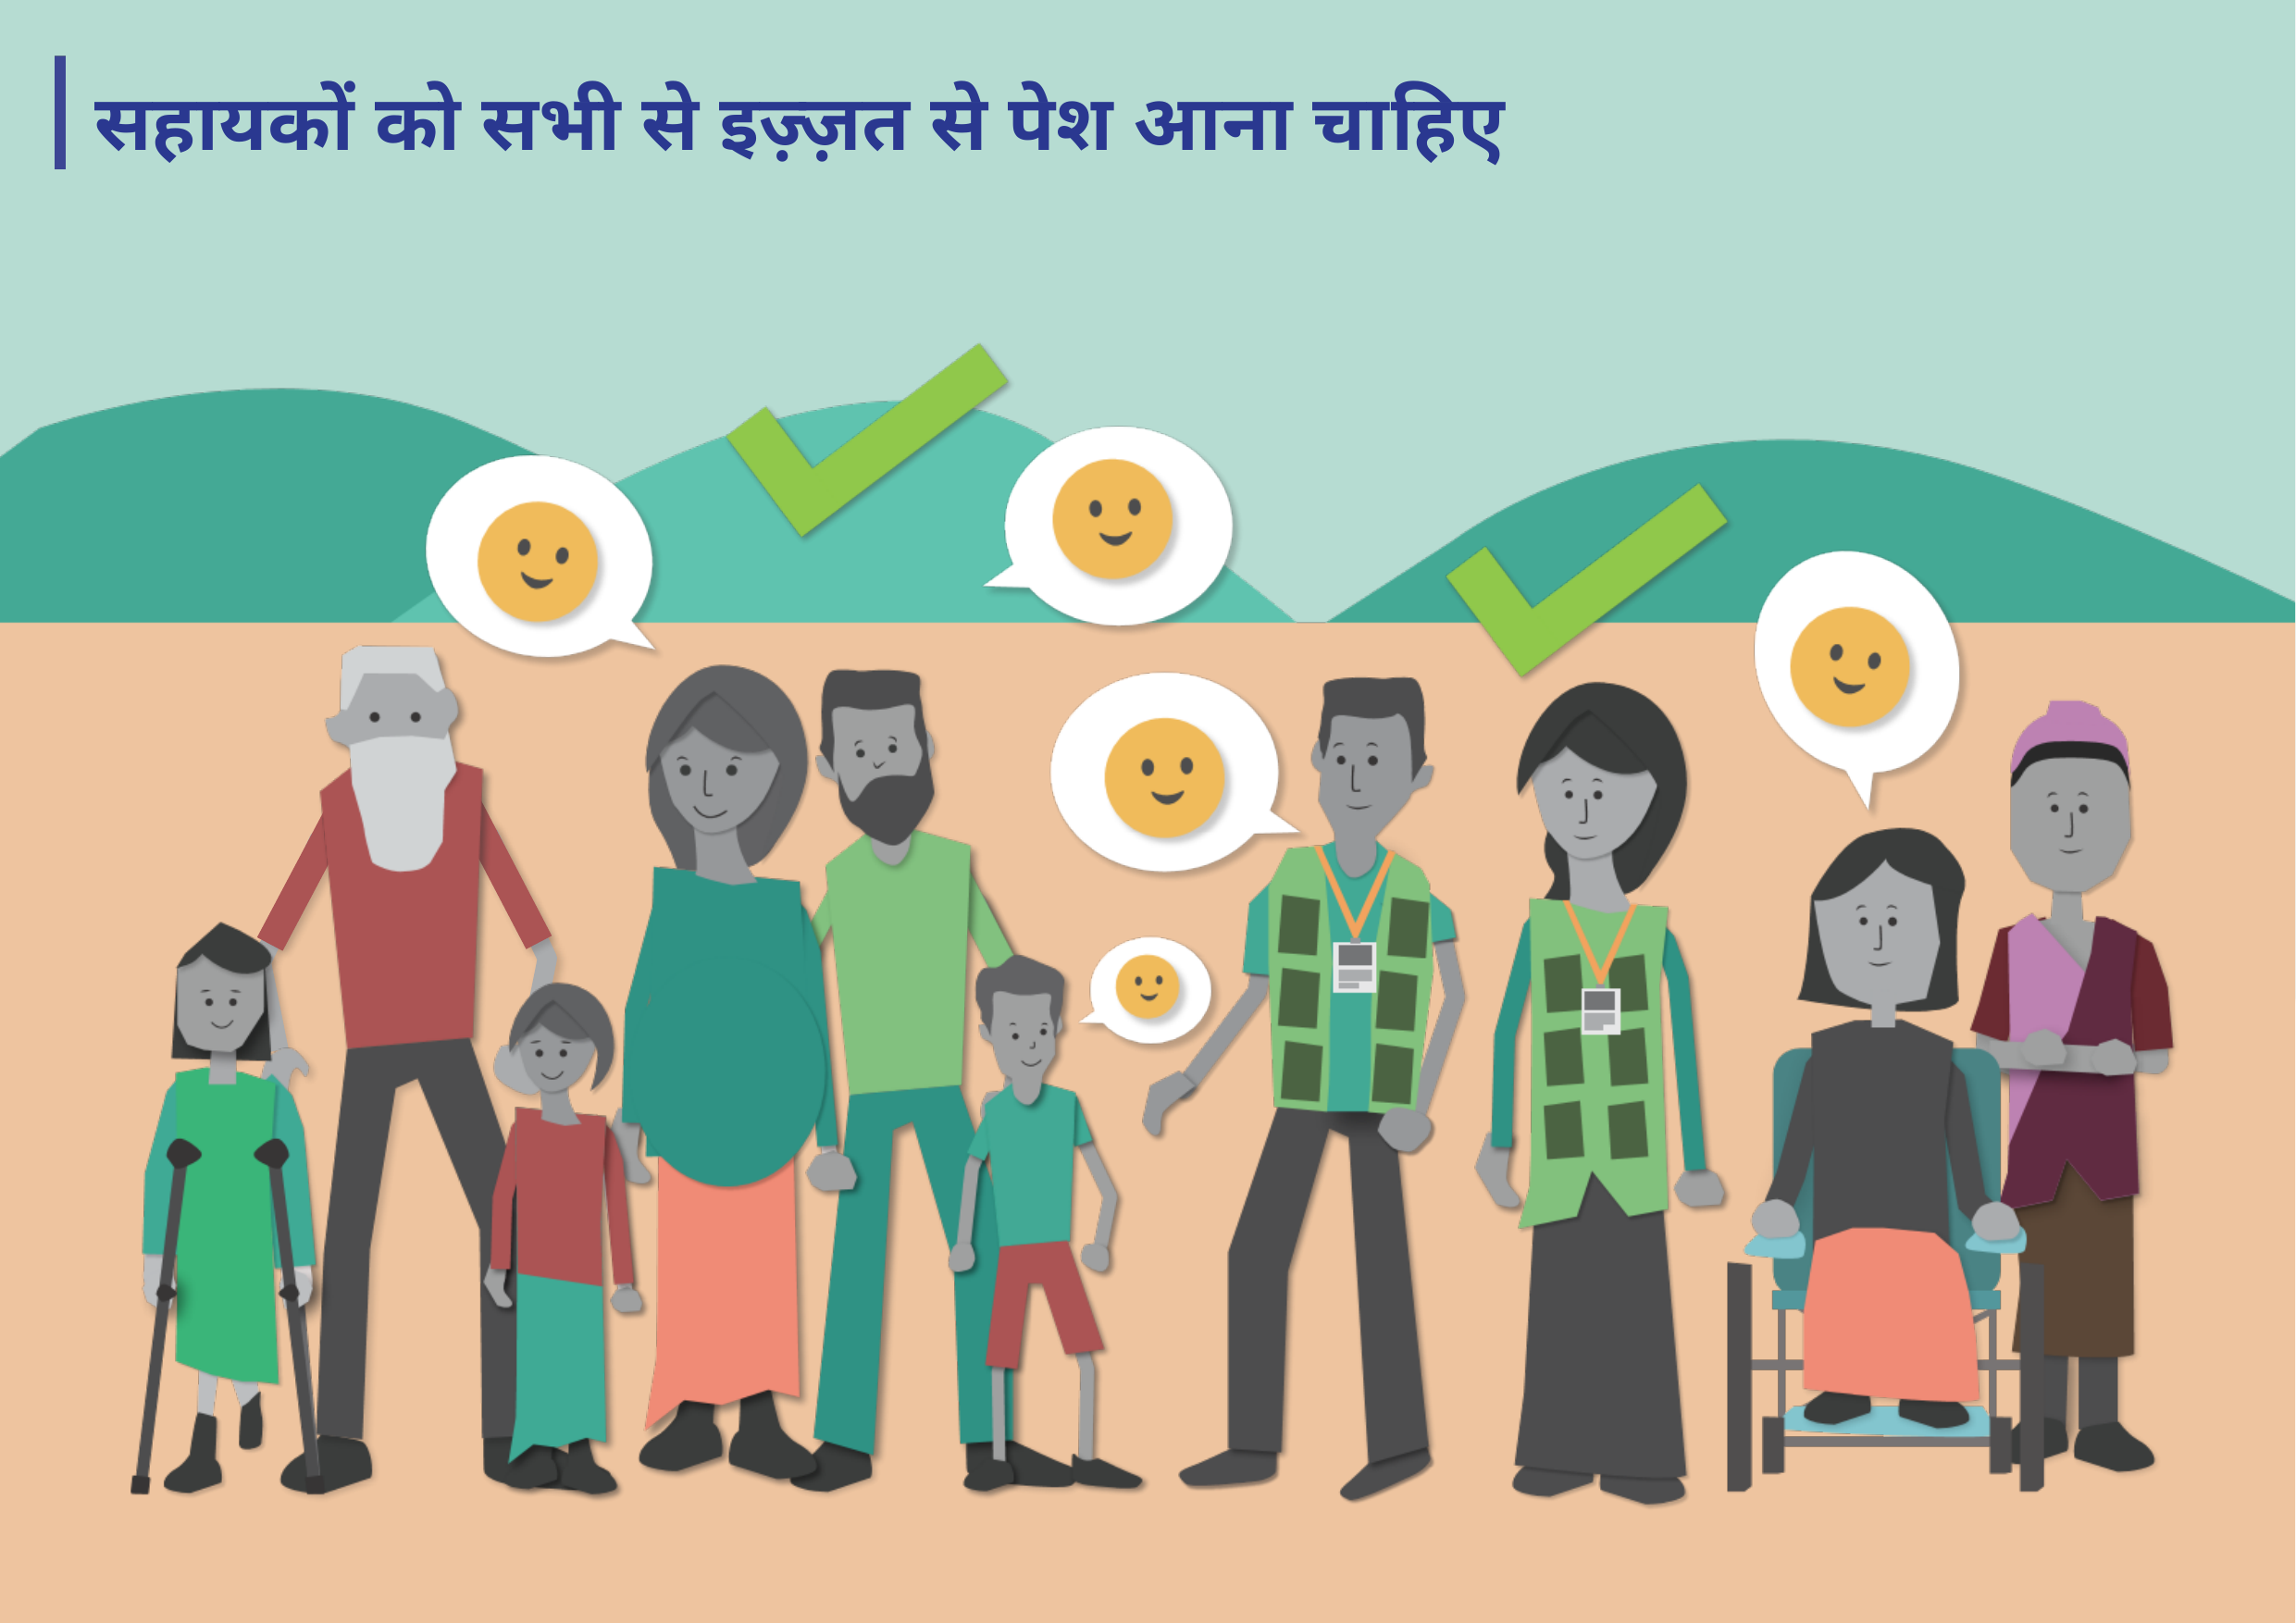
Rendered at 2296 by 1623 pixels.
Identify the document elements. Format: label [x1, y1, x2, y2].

text_box [0, 0, 2296, 1623]
